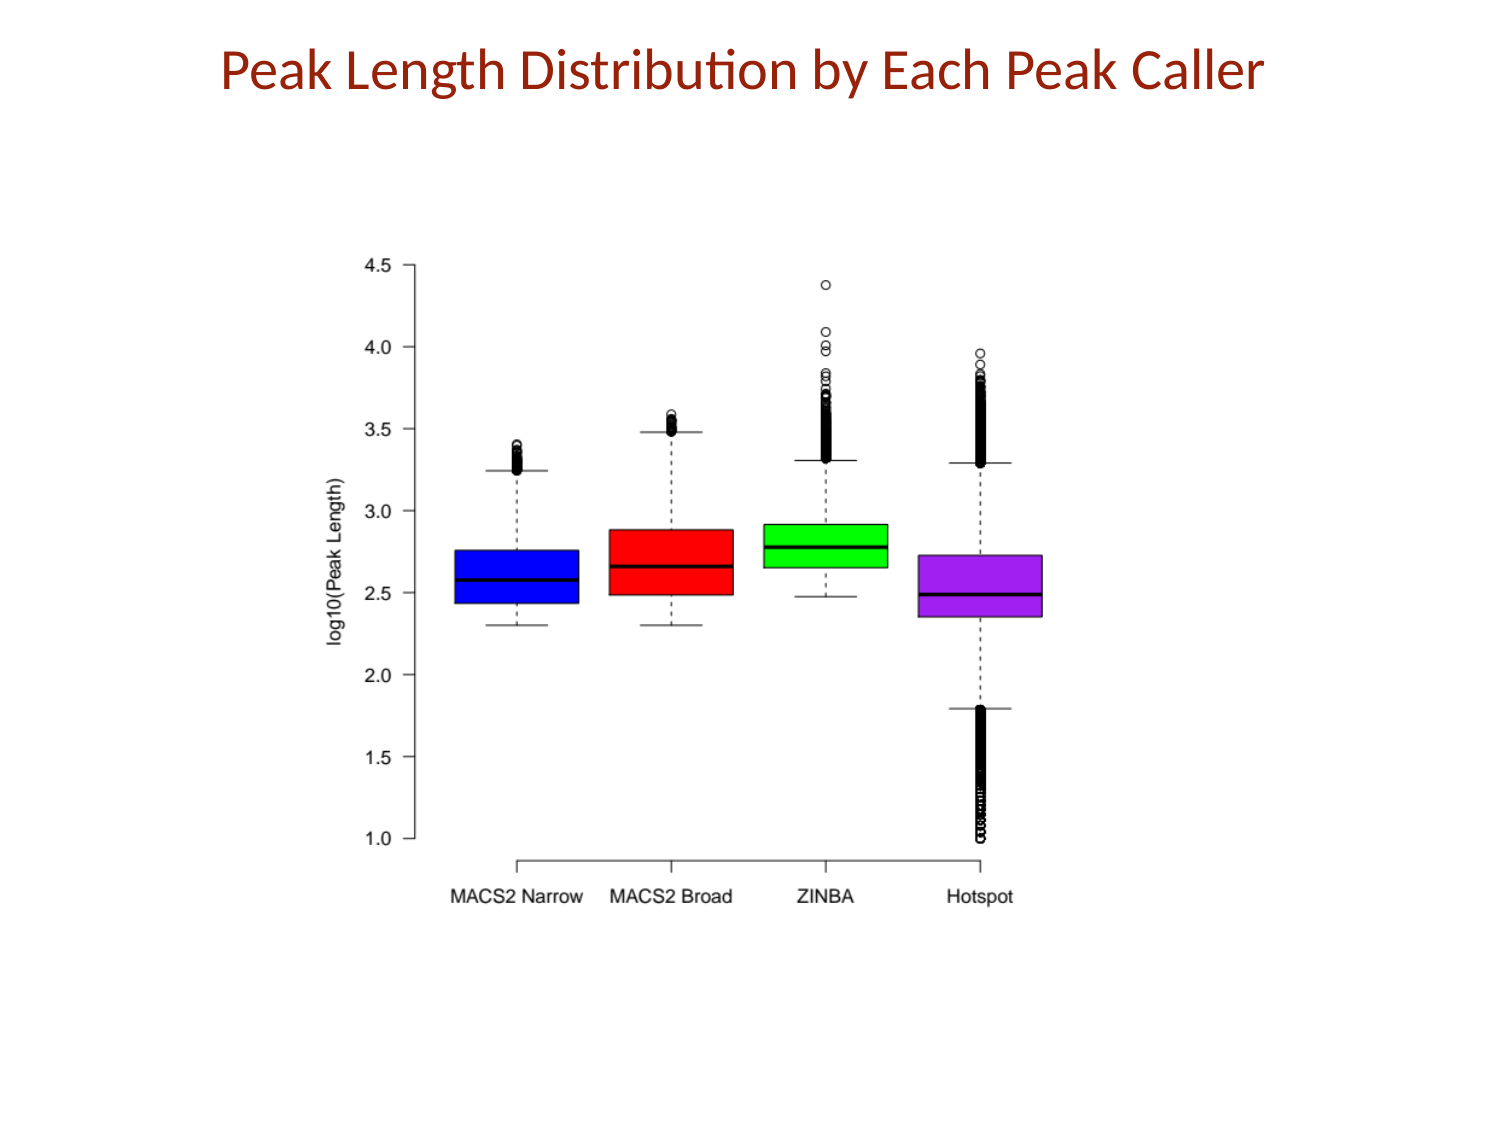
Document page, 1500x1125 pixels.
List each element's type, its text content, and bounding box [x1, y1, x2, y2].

text_box Peak Length Distribution by Each Peak Caller [74, 23, 1425, 142]
picture [319, 167, 1129, 977]
